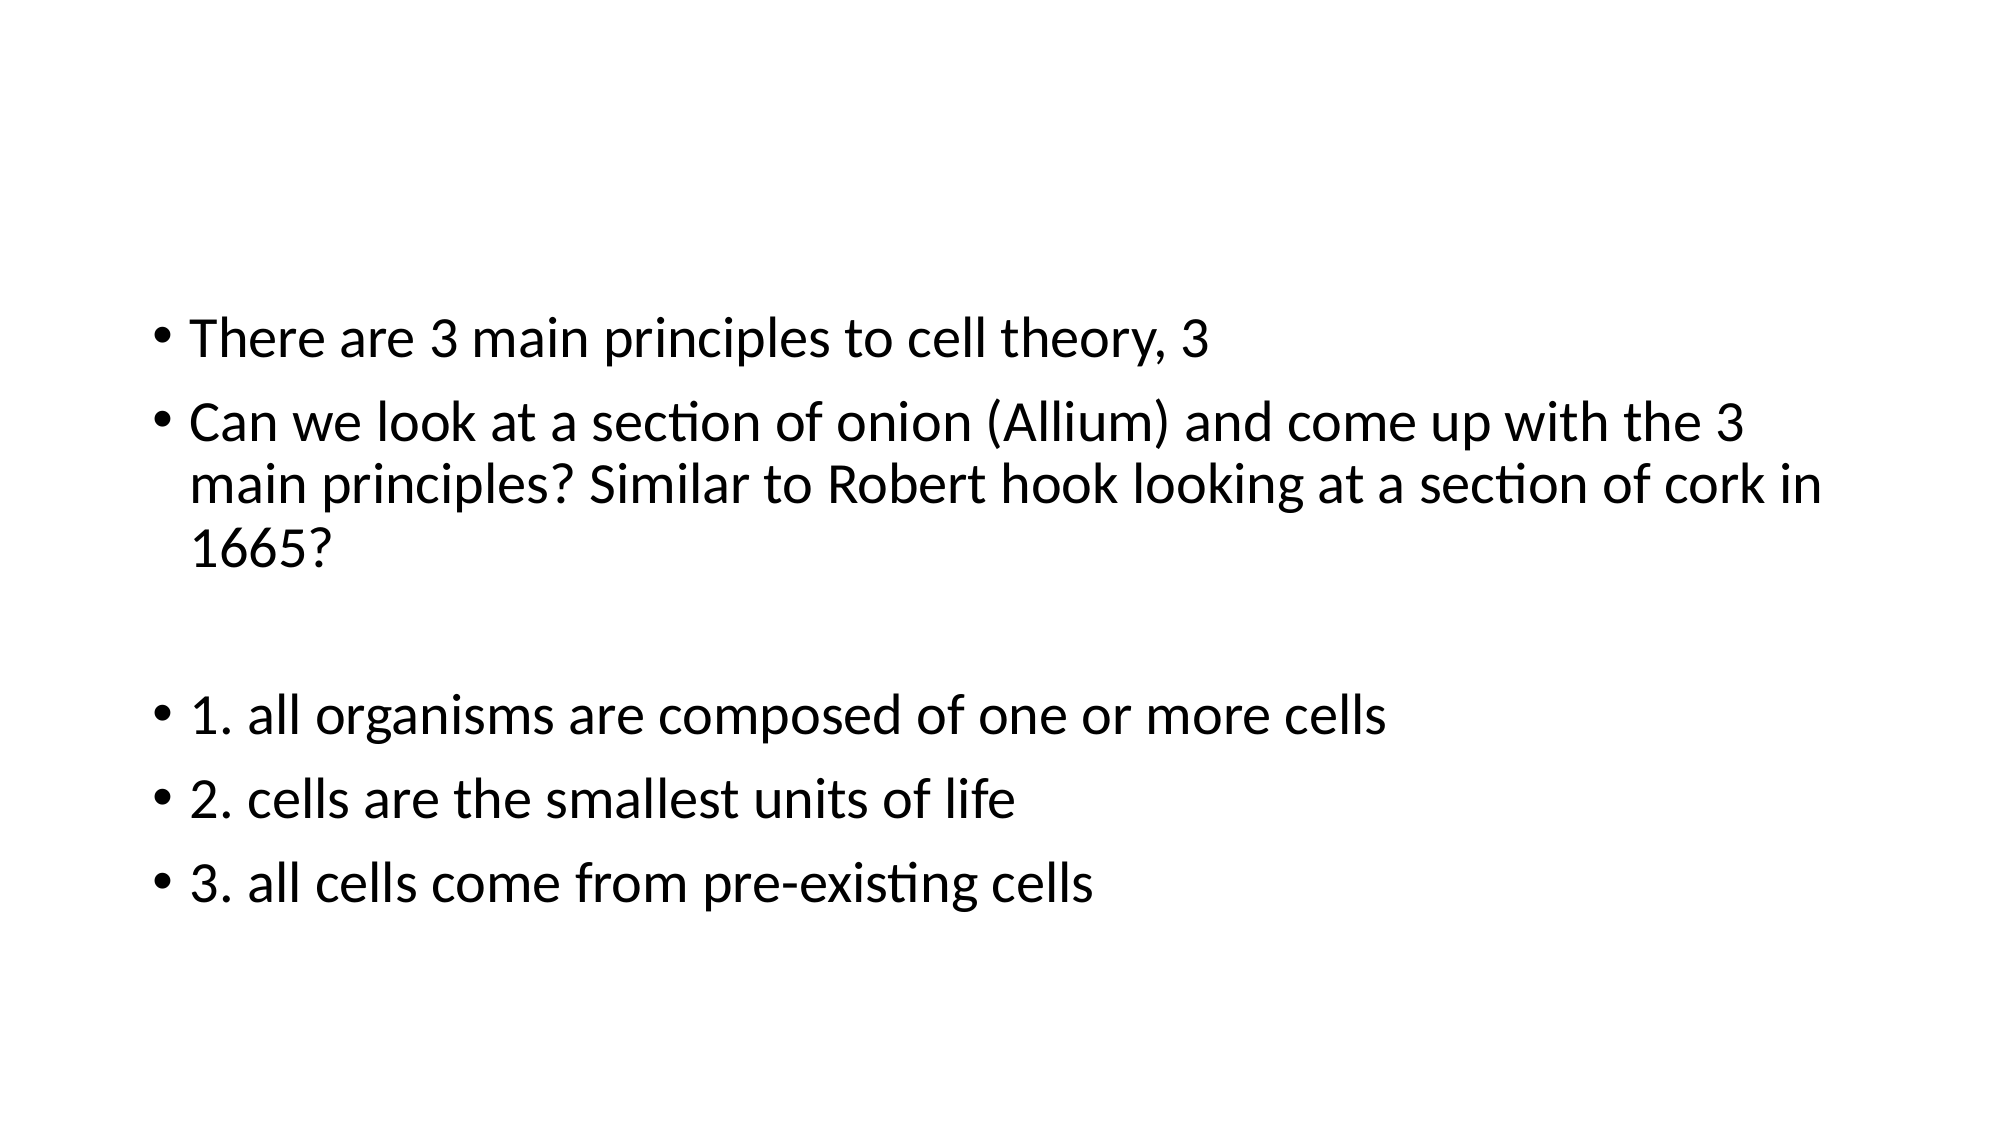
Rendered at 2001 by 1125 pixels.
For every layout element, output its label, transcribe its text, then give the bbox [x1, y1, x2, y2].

list There are 3 main principles to cell theory, 3 Can we look at a section of onion (Allium) and come up with the 3 main principles? Similar to Robert hook looking at a section of cork in 1665? 1. all organisms are composed of one or more cells 2. cells are the smallest units of life 3. all cells come from pre-existing cells [137, 299, 1863, 1014]
